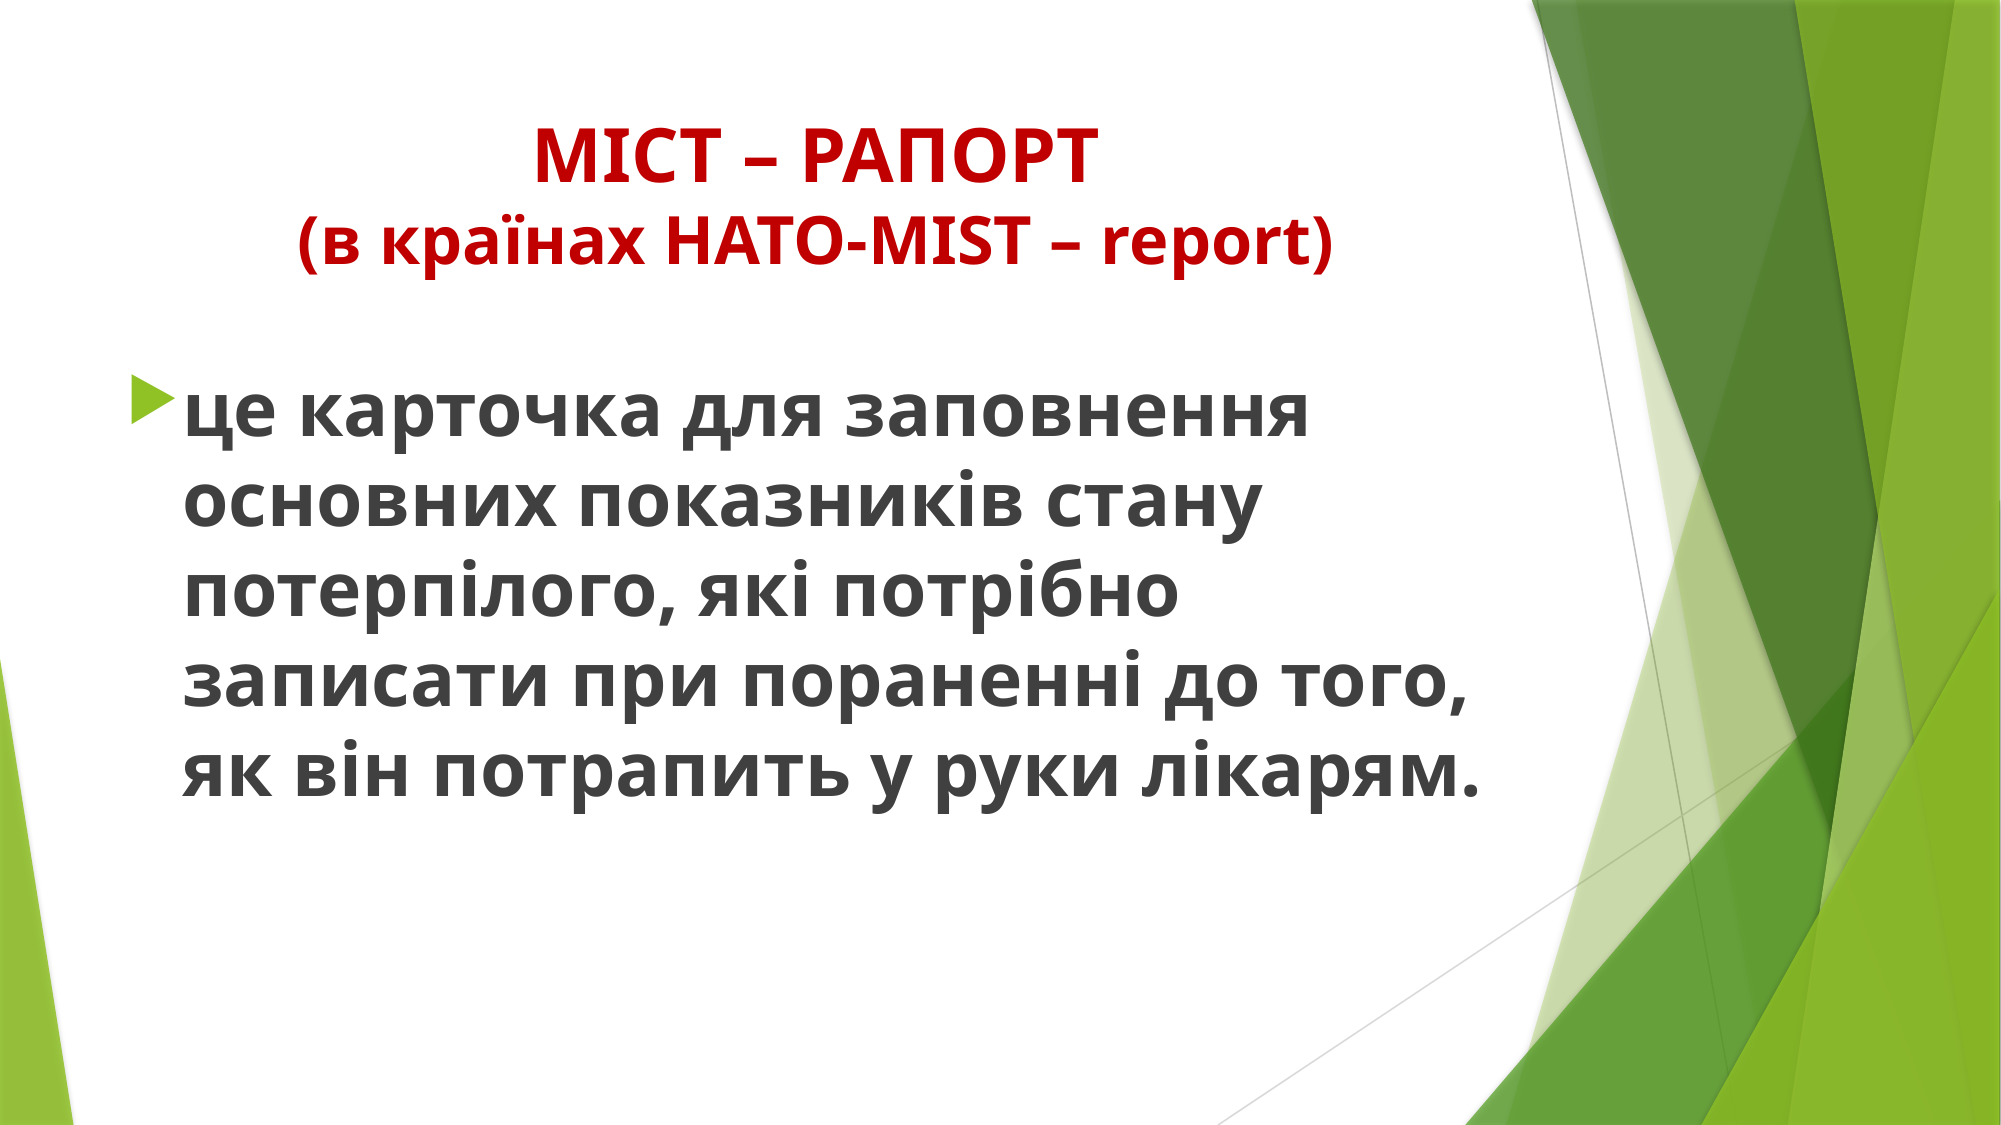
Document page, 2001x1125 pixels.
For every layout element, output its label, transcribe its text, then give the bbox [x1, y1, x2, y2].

list це карточка для заповнення основних показників стану потерпілого, які потрібно записати при пораненні до того, як він потрапить у руки лікарям. [111, 354, 1522, 992]
title МІСТ – РАПОРТ (в країнах НАТО-MIST – report) [111, 99, 1522, 317]
